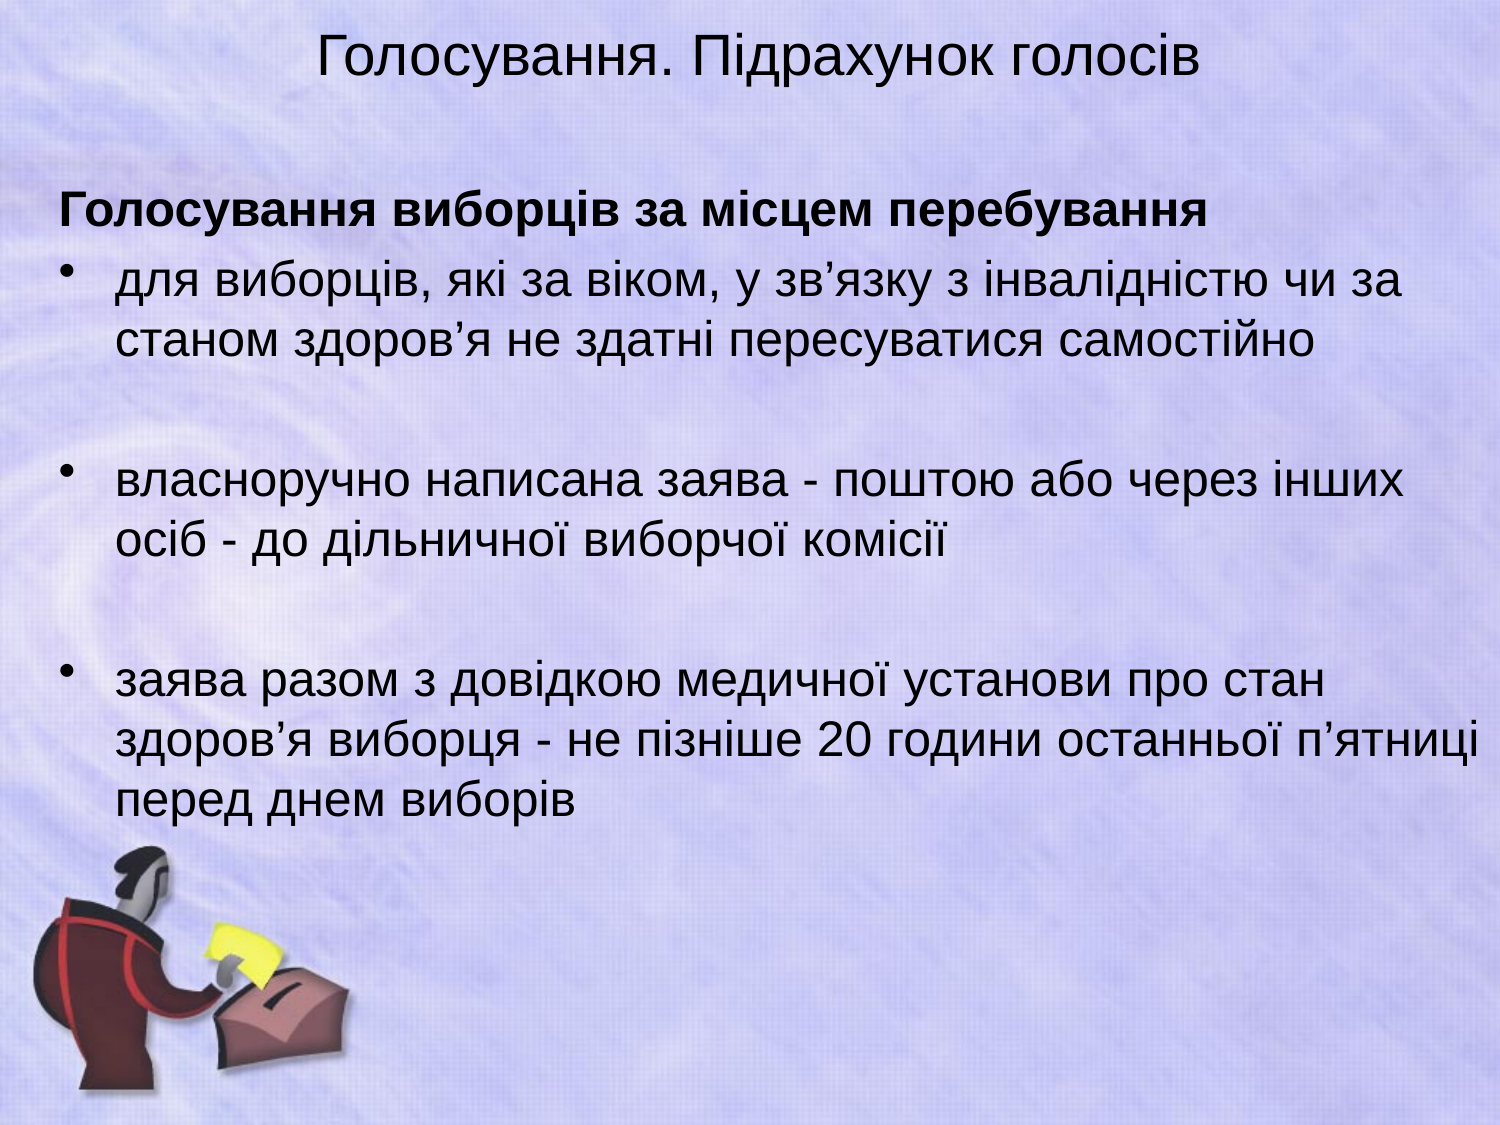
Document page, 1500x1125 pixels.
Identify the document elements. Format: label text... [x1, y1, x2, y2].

list Голосування виборців за місцем перебування для виборців, які за віком, у зв’язку з інвалідністю чи за станом здоров’я не здатні пересуватися самостійно власноручно написана заява - поштою або через інших осіб - до дільничної виборчої комісії заява разом з довідкою медичної установи про стан здоров’я виборця - не пізніше 20 години останньої п’ятниці перед днем виборів [43, 168, 1500, 942]
title Голосування. Підрахунок голосів [38, 44, 1480, 165]
picture [0, 0, 1500, 1125]
